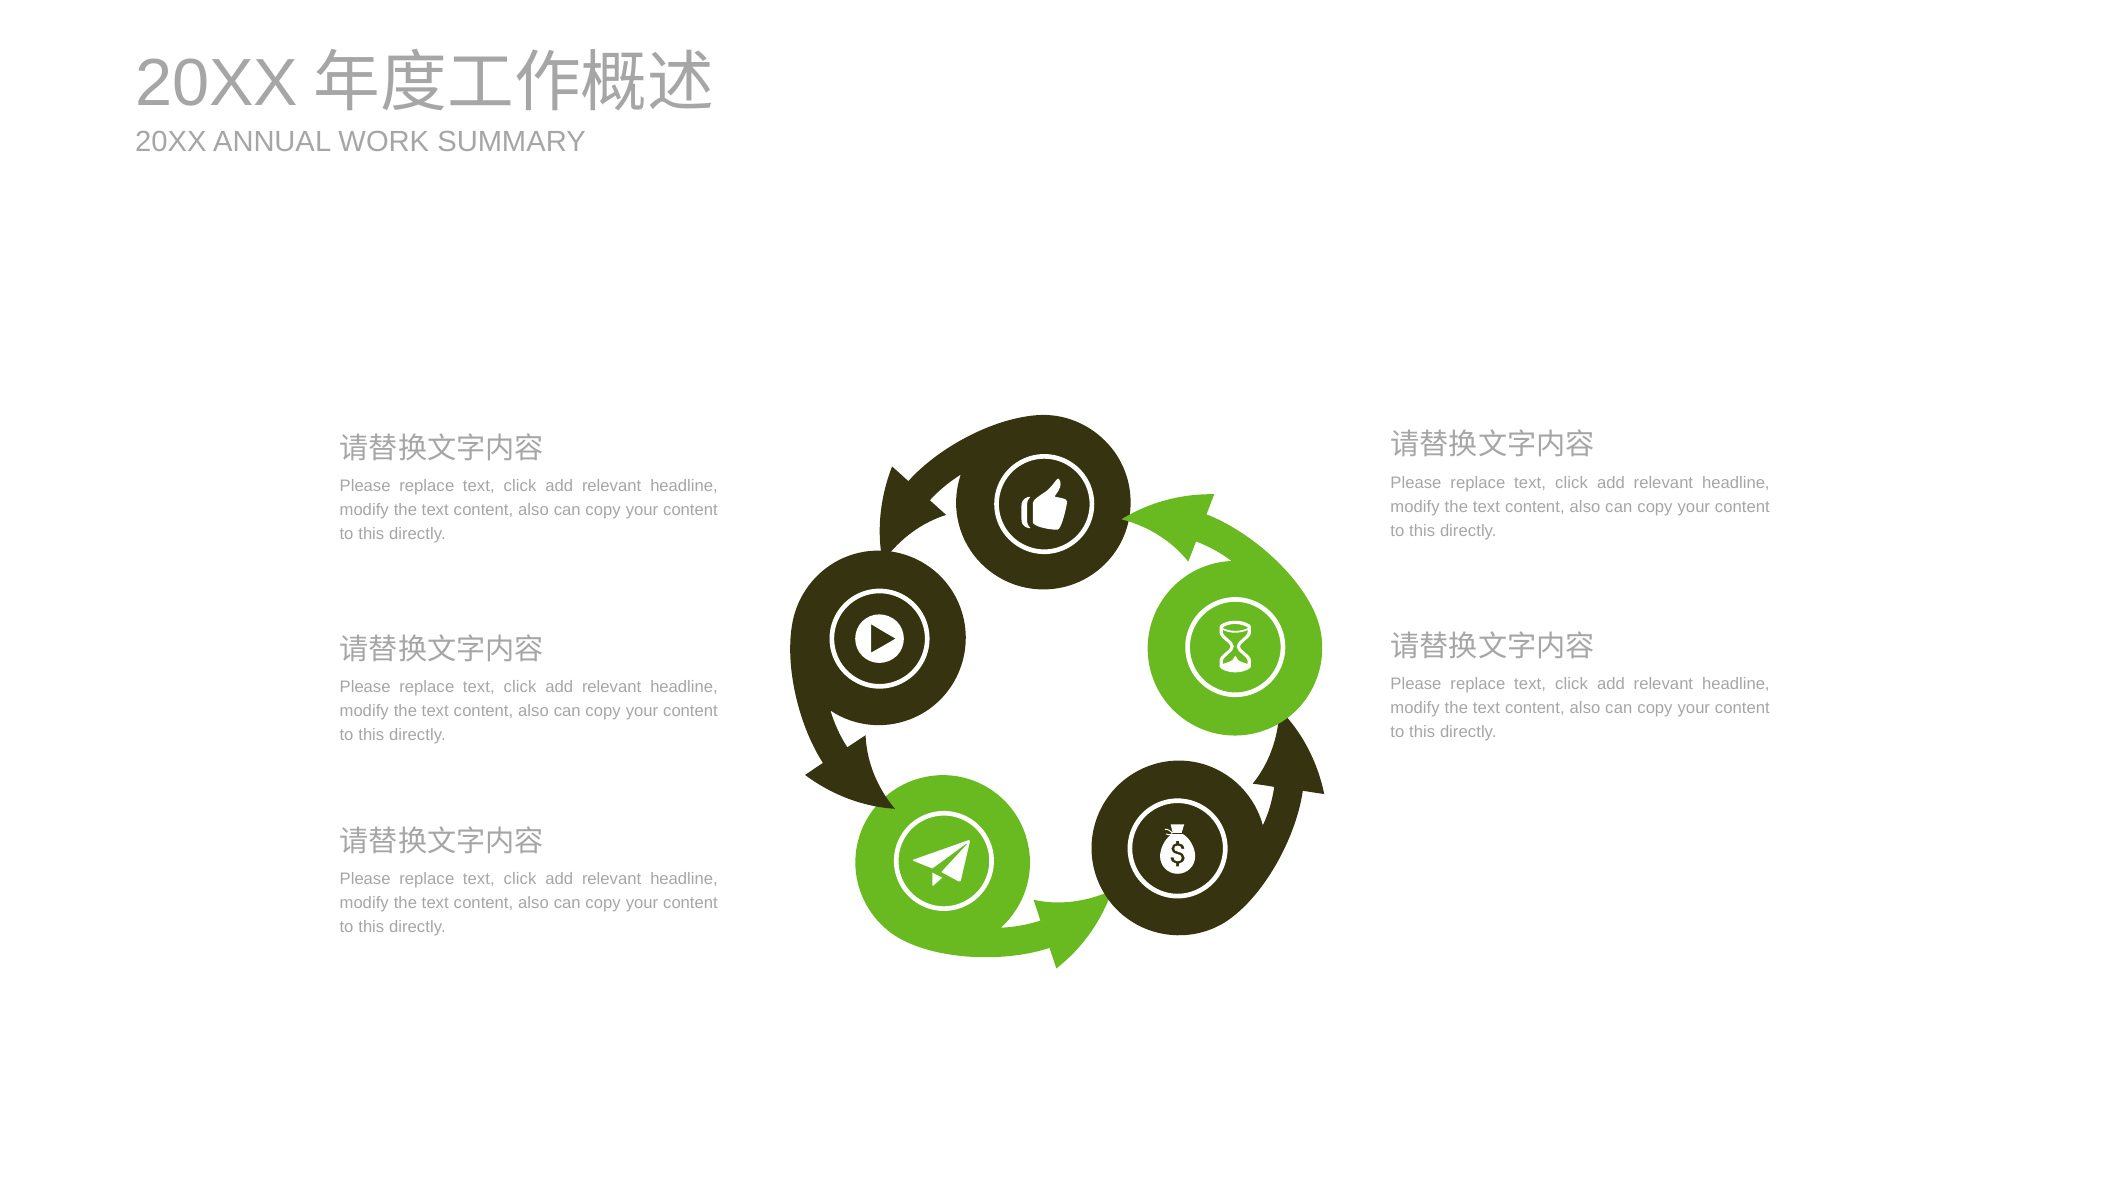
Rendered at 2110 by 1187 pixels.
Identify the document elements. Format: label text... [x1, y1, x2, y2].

text_box 20XX ANNUAL WORK SUMMARY [135, 122, 596, 158]
text_box Please replace text, click add relevant headline, modify the text content, also can copy your content to this directly. [339, 672, 719, 745]
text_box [876, 413, 1141, 600]
text_box Please replace text, click add relevant headline, modify the text content, also can copy your content to this directly. [1390, 467, 1771, 540]
text_box Please replace text, click add relevant headline, modify the text content, also can copy your content to this directly. [339, 863, 719, 936]
text_box 请替换文字内容 [339, 814, 674, 857]
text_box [1121, 493, 1326, 748]
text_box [783, 538, 979, 809]
text_box 请替换文字内容 [339, 623, 674, 666]
text_box 20XX年度工作概述 [135, 38, 783, 119]
text_box Please replace text, click add relevant headline, modify the text content, also can copy your content to this directly. [339, 470, 719, 543]
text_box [1082, 709, 1325, 940]
text_box 请替换文字内容 [1390, 620, 1726, 662]
text_box 请替换文字内容 [339, 422, 674, 464]
text_box 请替换文字内容 [1390, 418, 1726, 461]
text_box Please replace text, click add relevant headline, modify the text content, also can copy your content to this directly. [1390, 668, 1771, 741]
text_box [847, 766, 1113, 969]
